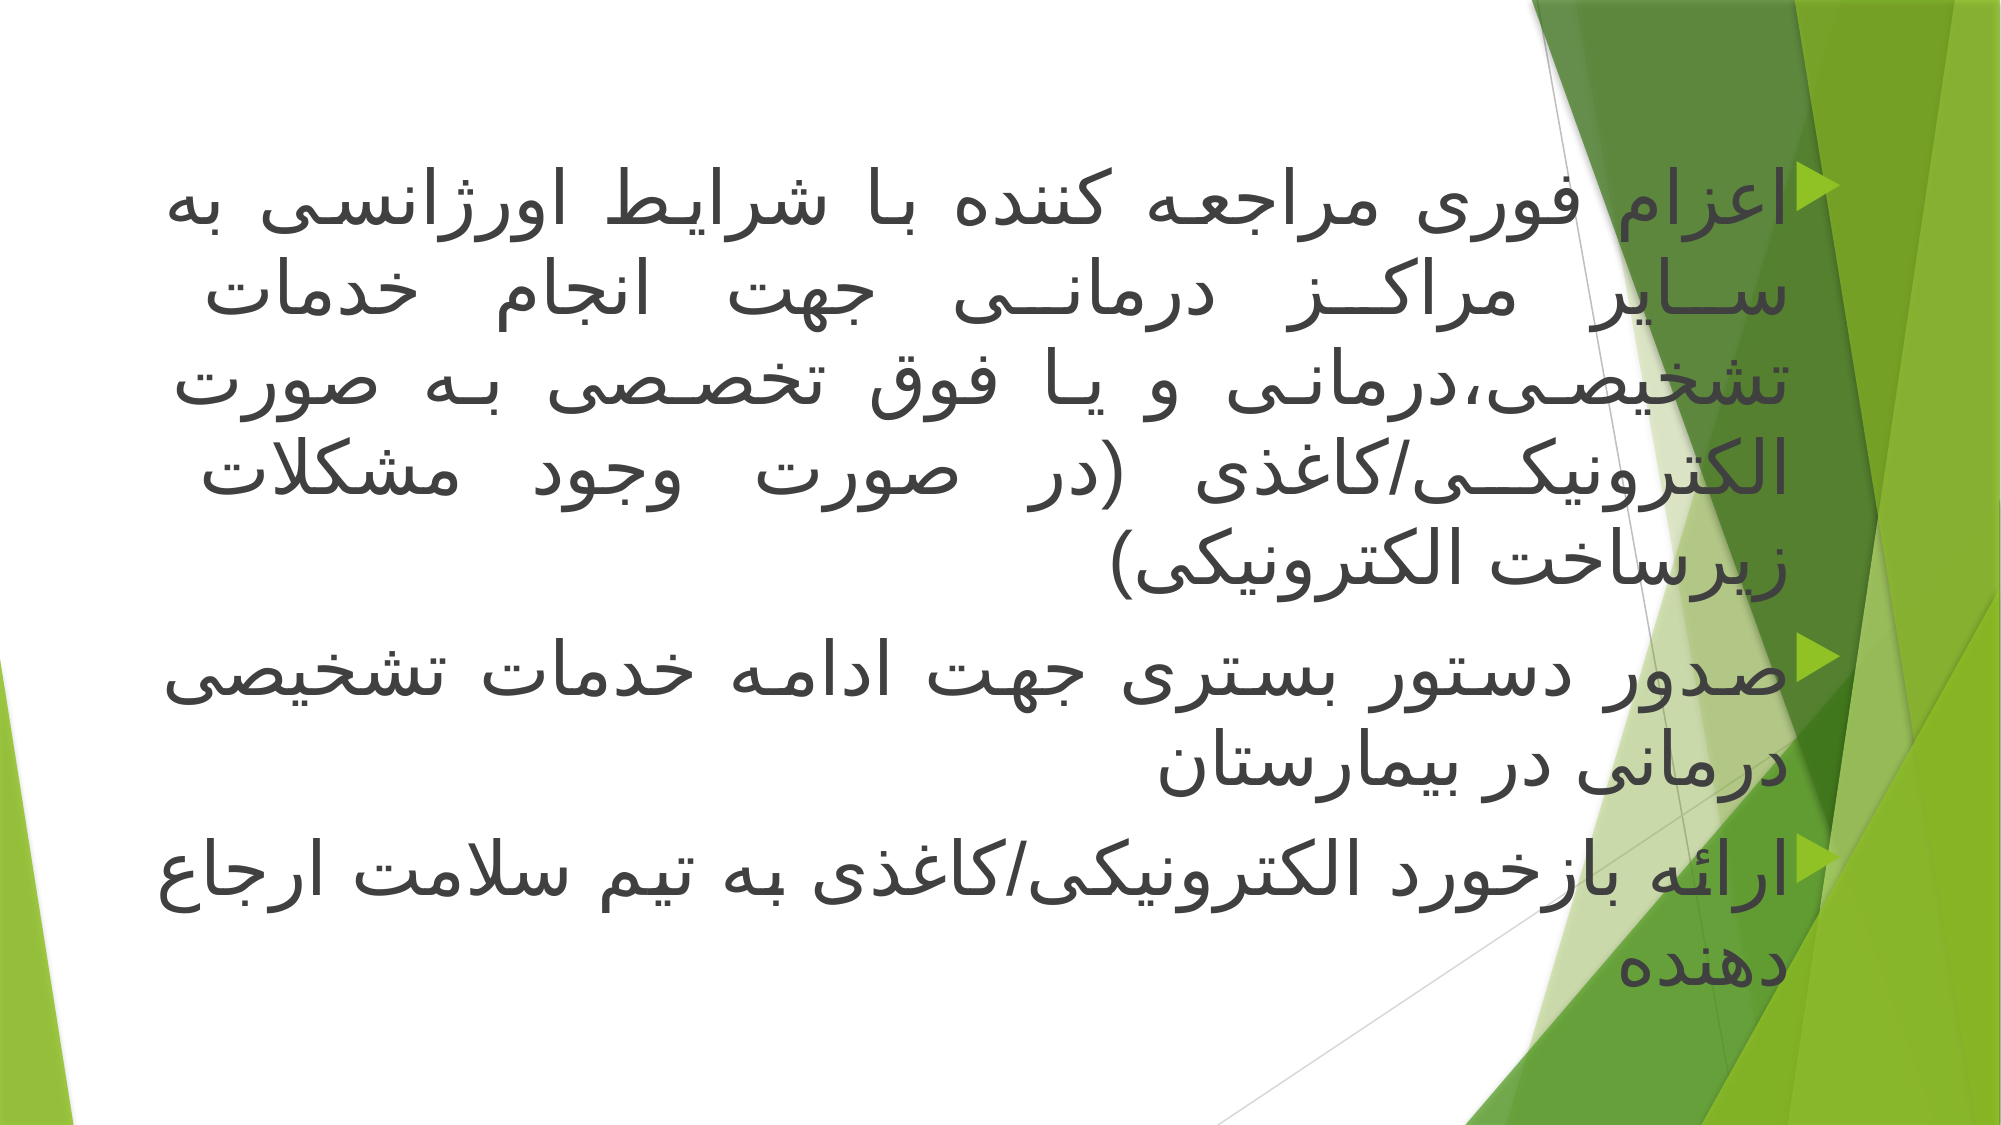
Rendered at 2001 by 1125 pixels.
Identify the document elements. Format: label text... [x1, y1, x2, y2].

list اعزام فوری مراجعه کننده با شرایط اورژانسی به سایر مراکز درمانی جهت انجام خدمات تشخیصی،درمانی و یا فوق تخصصی به صورت الکترونیکی/کاغذی (در صورت وجود مشکلات زیرساخت الکترونیکی) صدور دستور بستری جهت ادامه خدمات تشخیصی درمانی در بیمارستان ارائه بازخورد الکترونیکی/کاغذی به تیم سلامت ارجاع دهنده [137, 141, 1863, 1014]
